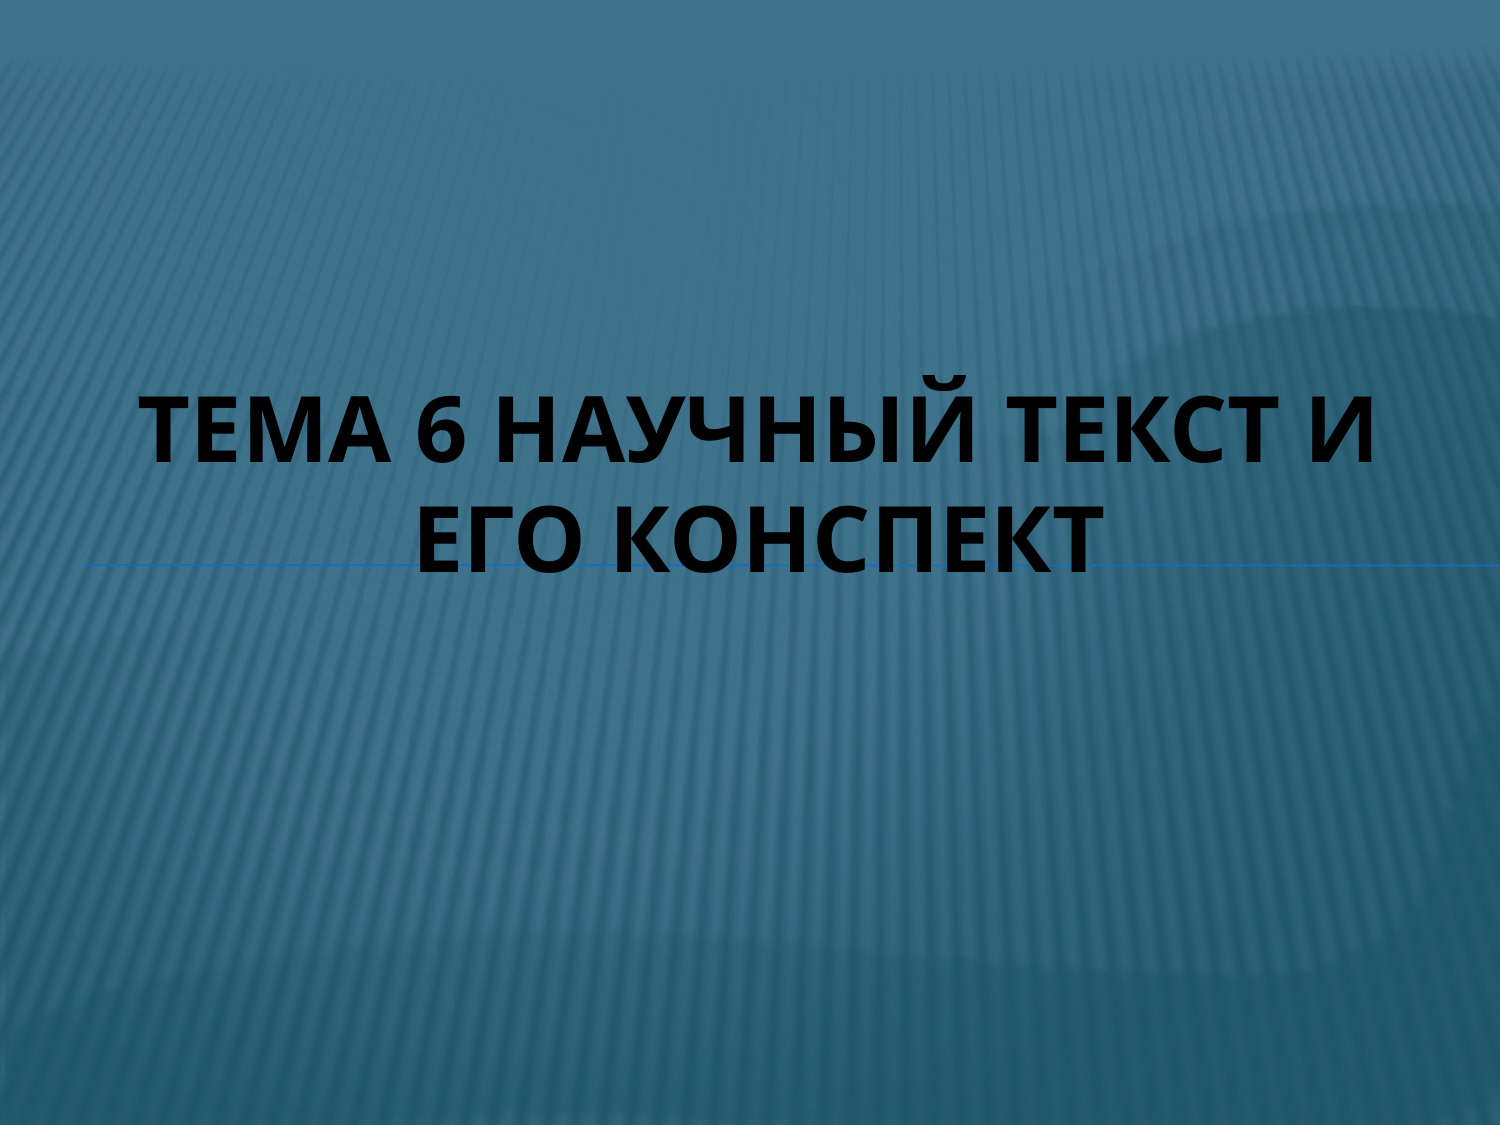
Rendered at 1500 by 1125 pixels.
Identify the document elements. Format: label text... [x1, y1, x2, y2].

title Тема 6 Научный текст и его конспект [46, 363, 1472, 558]
